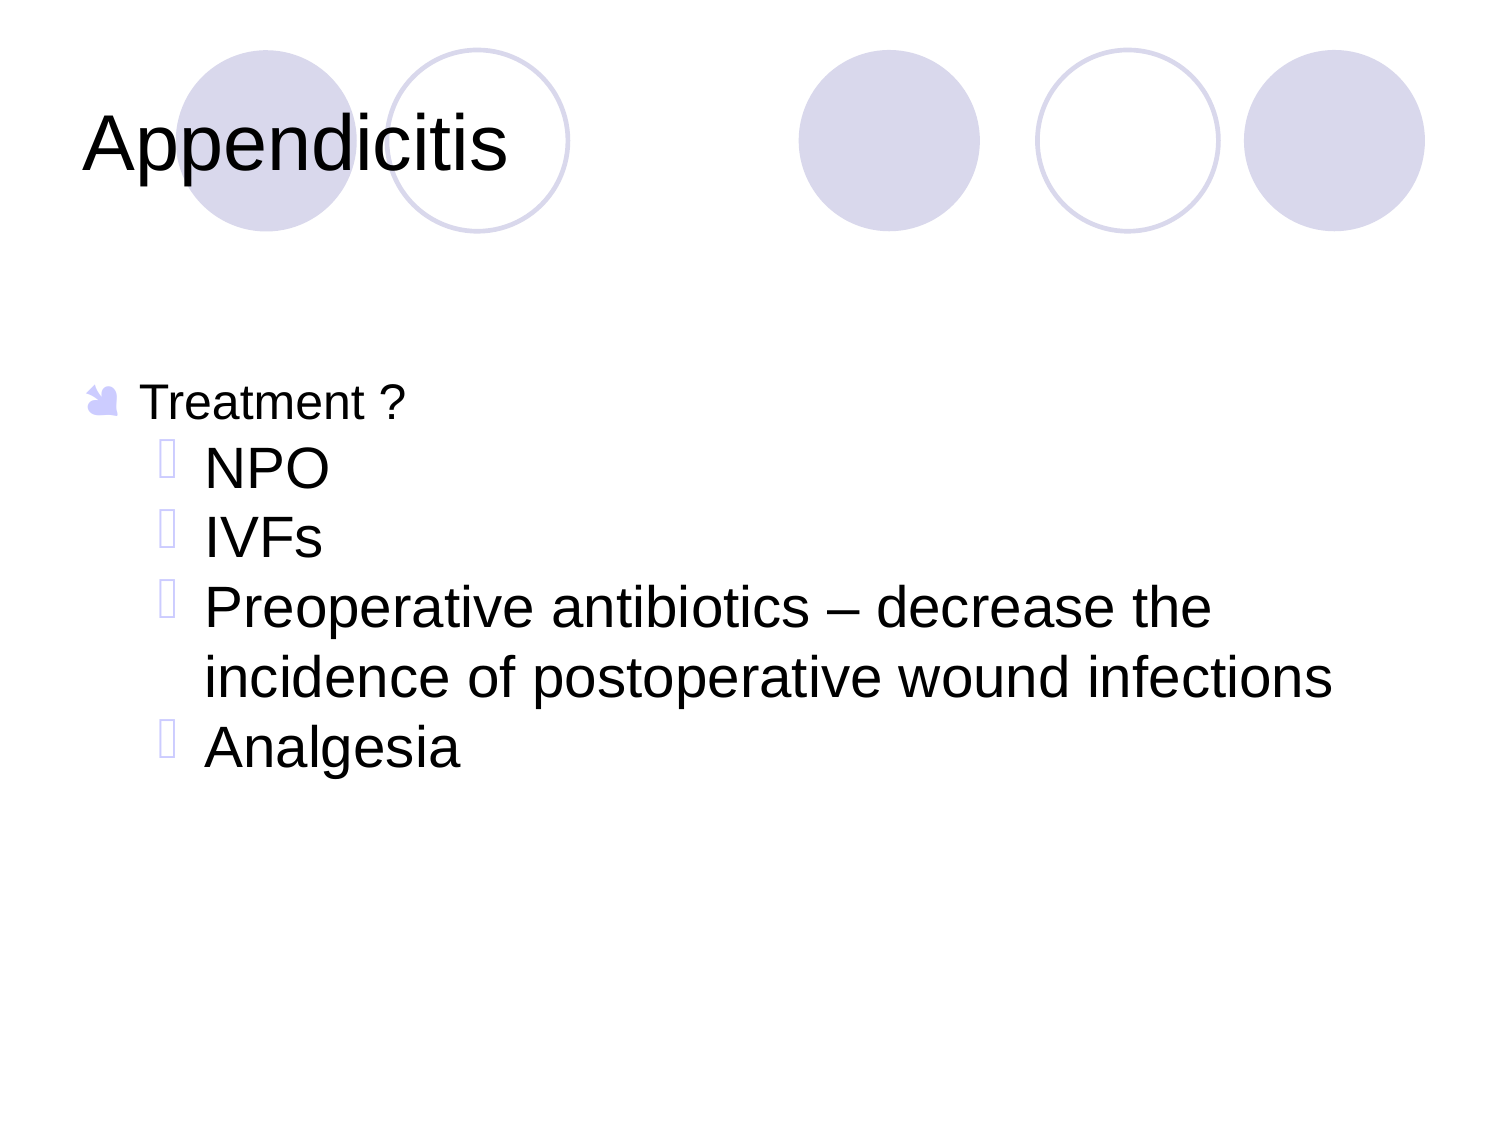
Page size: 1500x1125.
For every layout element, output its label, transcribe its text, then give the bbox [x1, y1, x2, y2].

list Treatment ? NPO IVFs Preoperative antibiotics – decrease the incidence of postoperative wound infections Analgesia [74, 361, 1426, 1007]
title Appendicitis [74, 44, 1426, 234]
